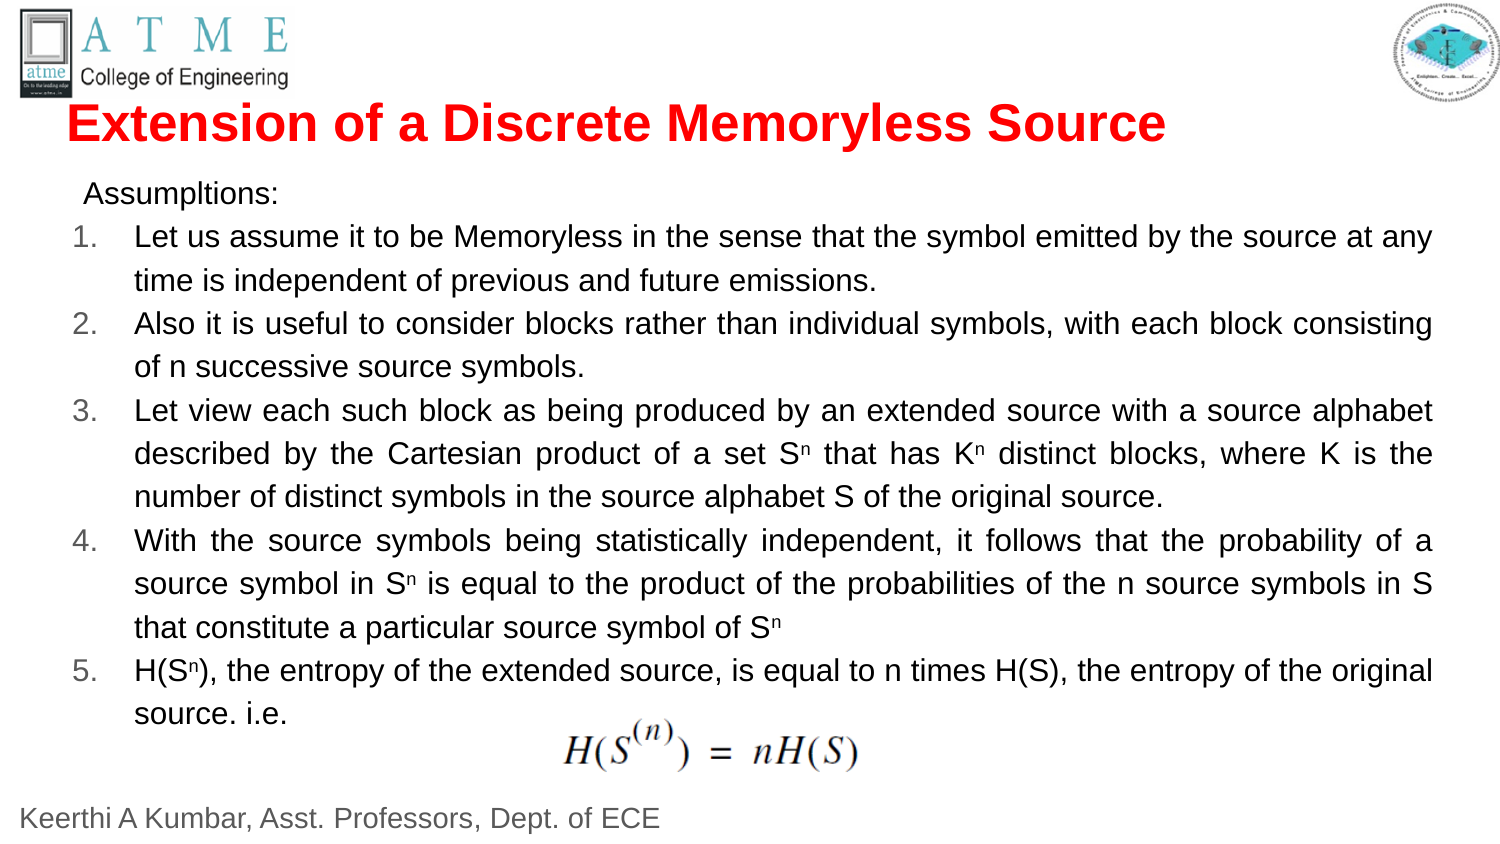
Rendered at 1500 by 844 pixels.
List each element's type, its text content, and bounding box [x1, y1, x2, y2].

picture [1389, 1, 1500, 104]
picture [546, 708, 876, 791]
list Assumpltions: Let us assume it to be Memoryless in the sense that the symbol emitted by the source at any time is independent of previous and future emissions. Also it is useful to consider blocks rather than individual symbols, with each block consisting of n successive source symbols. Let view each such block as being produced by an extended source with a source alphabet described by the Cartesian product of a set Sn that has Kn distinct blocks, where K is the number of distinct symbols in the source alphabet S of the original source. With the source symbols being statistically independent, it follows that the probability of a source symbol in Sn is equal to the product of the probabilities of the n source symbols in S that constitute a particular source symbol of Sn H(Sn), the entropy of the extended source, is equal to n times H(S), the entropy of the original source. i.e. [51, 152, 1449, 750]
picture [17, 6, 295, 99]
title Extension of a Discrete Memoryless Source [51, 72, 1449, 152]
